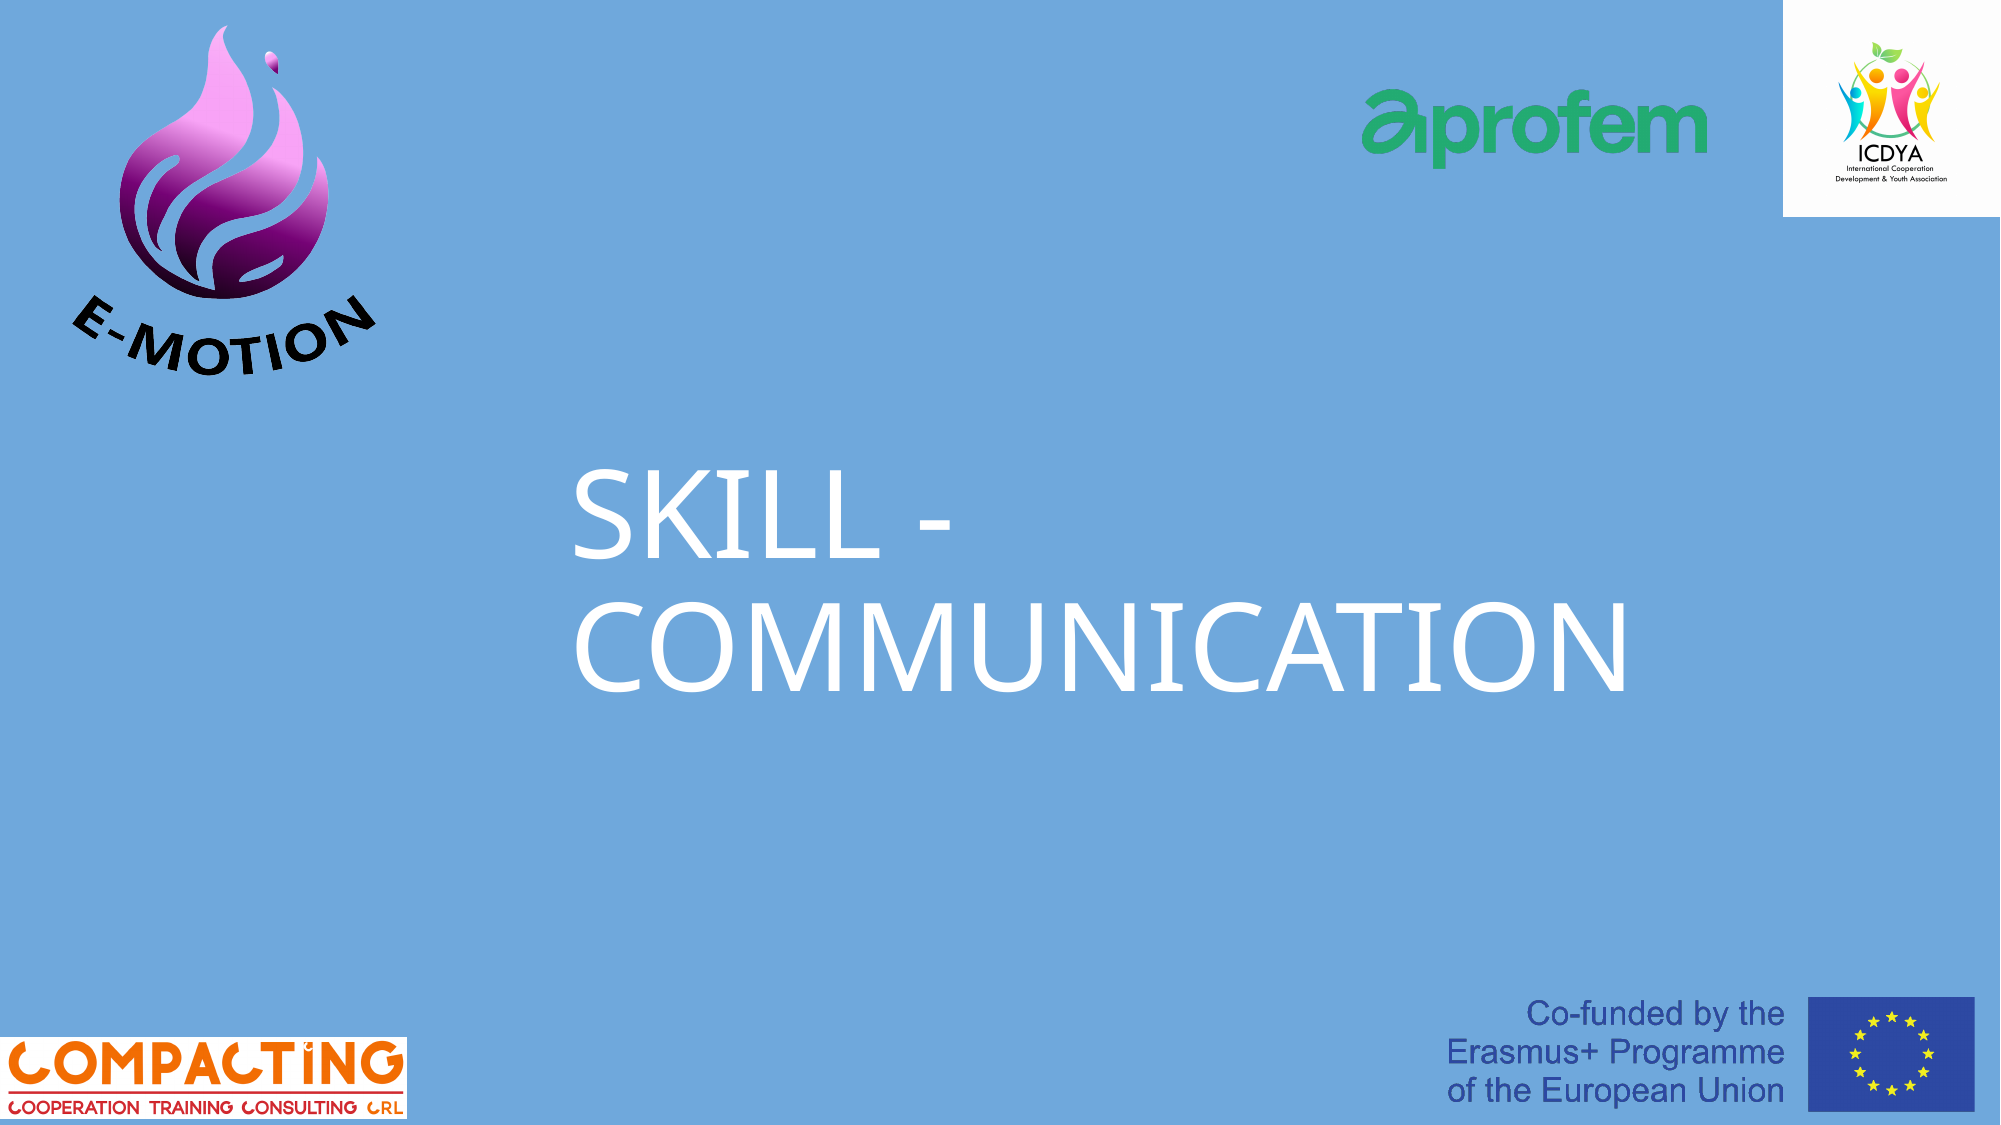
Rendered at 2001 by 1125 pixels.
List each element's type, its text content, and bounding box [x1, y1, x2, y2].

picture [1396, 995, 1975, 1116]
picture [0, 1037, 407, 1119]
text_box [1362, 0, 2000, 217]
title SKILL - COMMUNICATION [554, 192, 2000, 726]
picture [0, 0, 496, 494]
